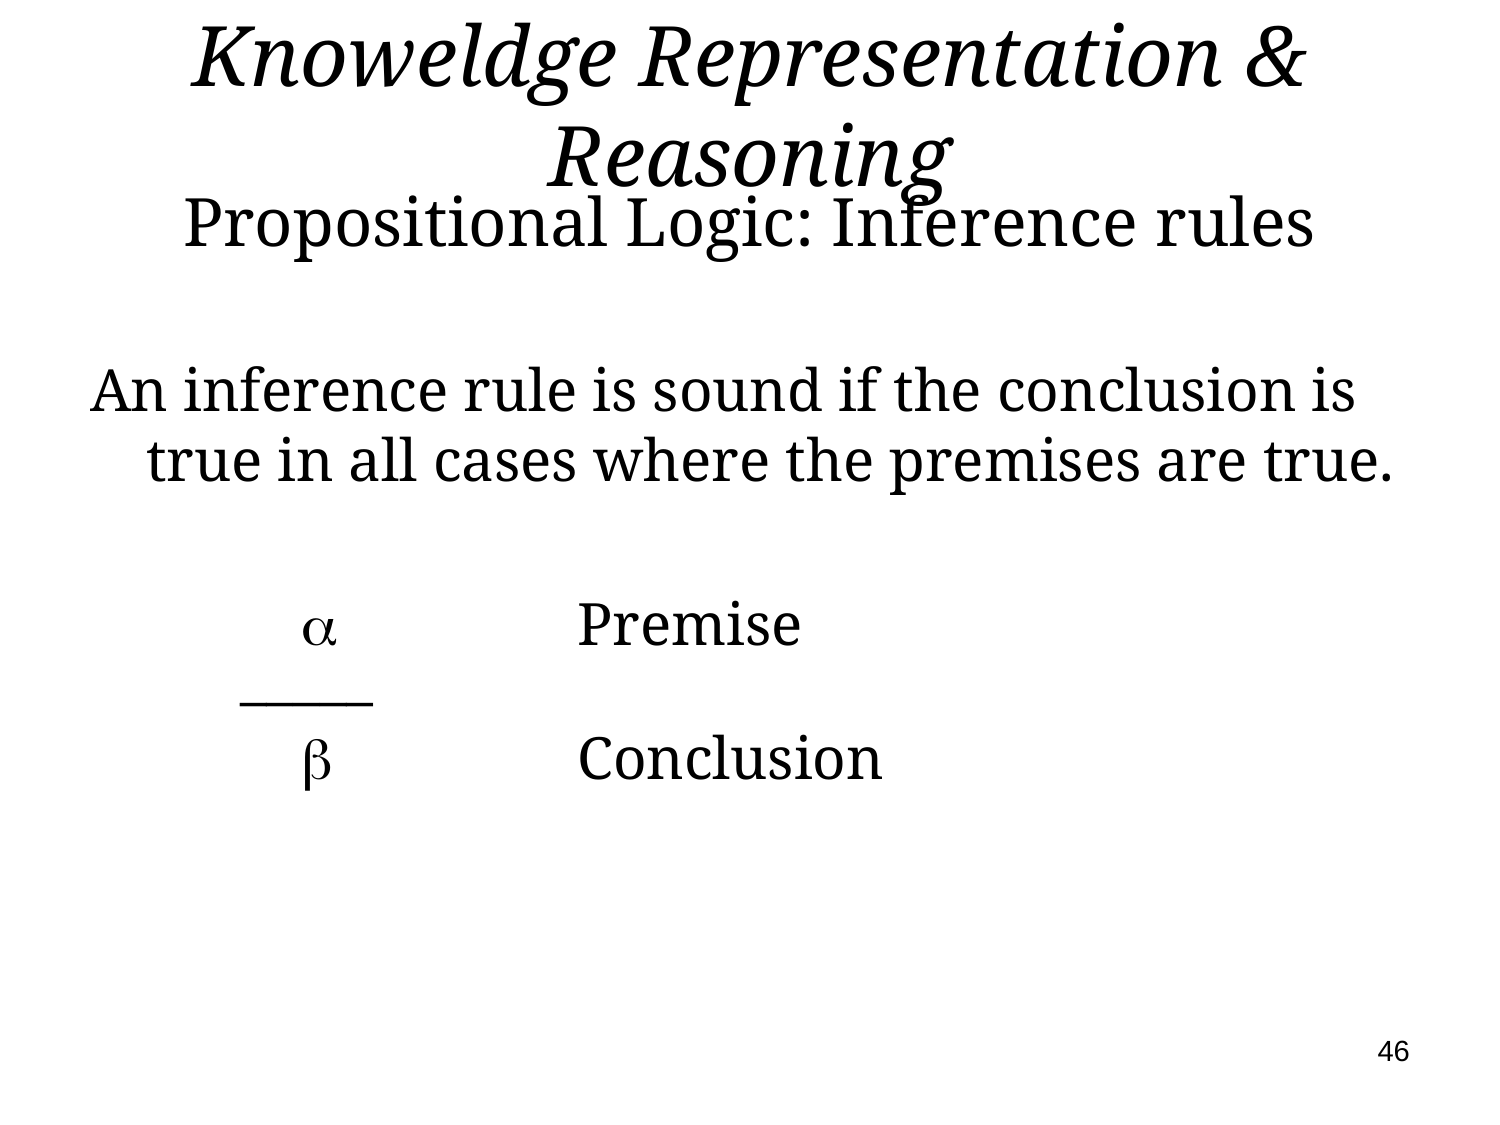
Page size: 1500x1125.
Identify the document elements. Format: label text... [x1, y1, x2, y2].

list Propositional Logic: Inference rules An inference rule is sound if the conclusion is true in all cases where the premises are true.  Premise _____  Conclusion [74, 172, 1426, 1006]
slide_number 46 [1074, 1024, 1426, 1103]
title Knoweldge Representation & Reasoning [74, 44, 1426, 162]
